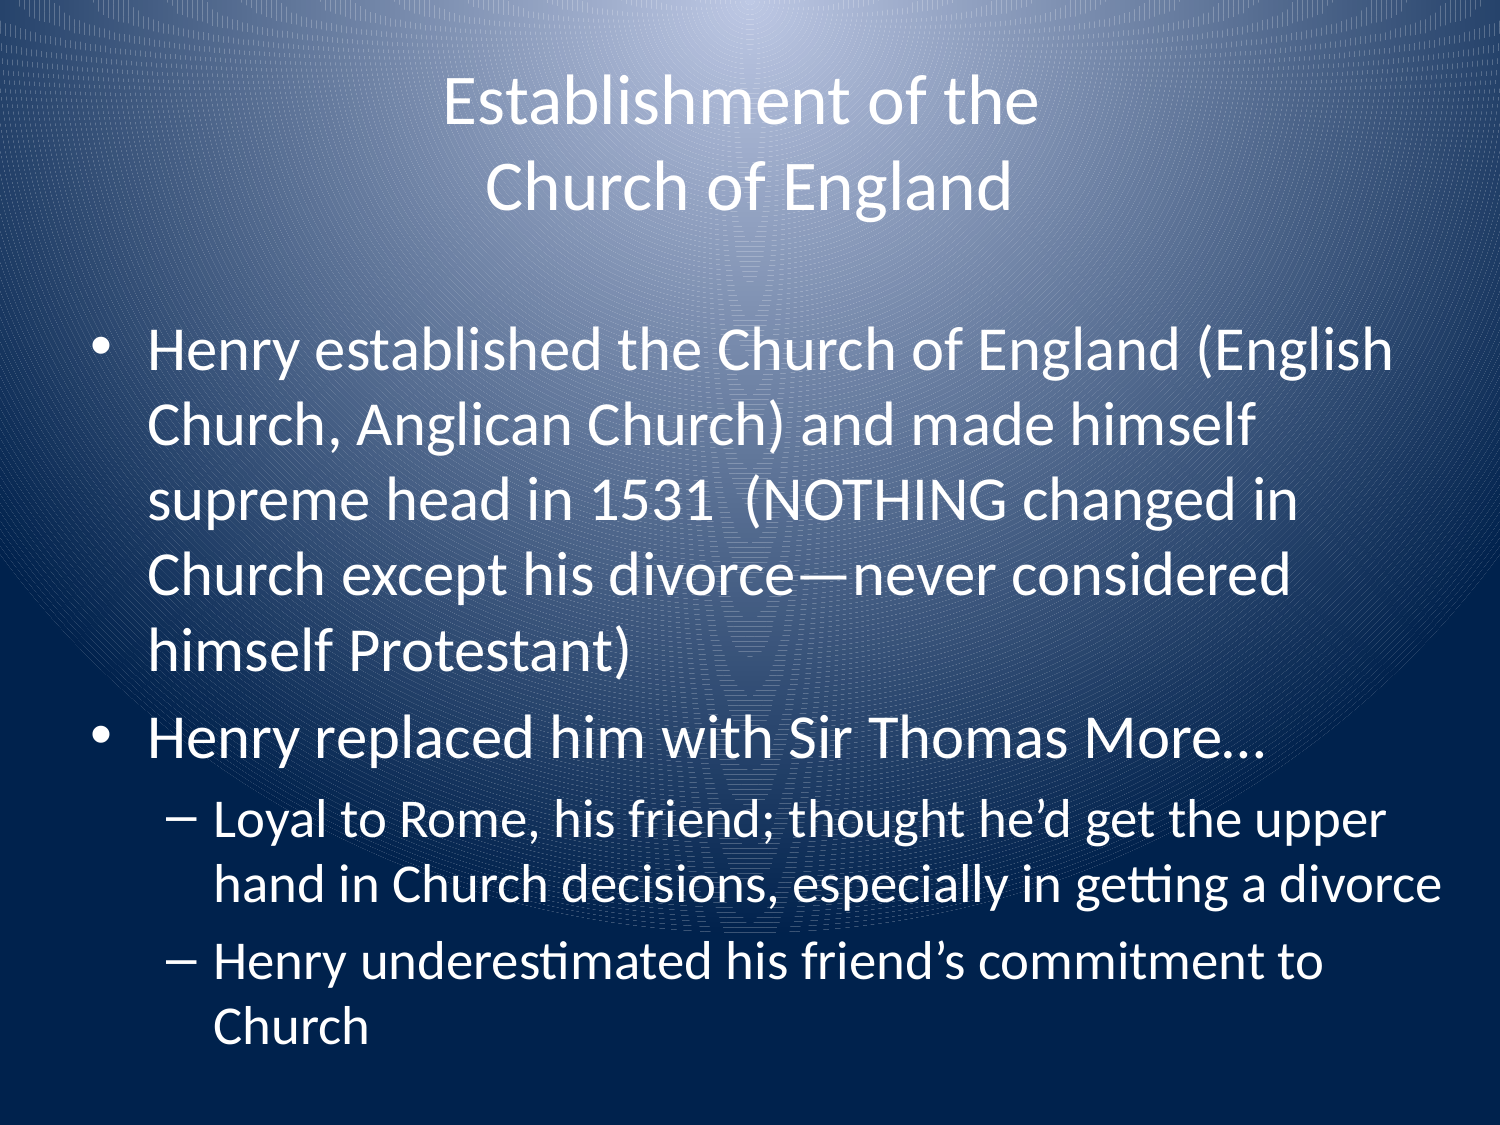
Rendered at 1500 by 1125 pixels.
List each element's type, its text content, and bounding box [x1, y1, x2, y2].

title Establishment of the Church of England [75, 45, 1425, 233]
list Henry established the Church of England (English Church, Anglican Church) and made himself supreme head in 1531 (NOTHING changed in Church except his divorce—never considered himself Protestant) Henry replaced him with Sir Thomas More… Loyal to Rome, his friend; thought he’d get the upper hand in Church decisions, especially in getting a divorce Henry underestimated his friend’s commitment to Church [75, 299, 1463, 1088]
